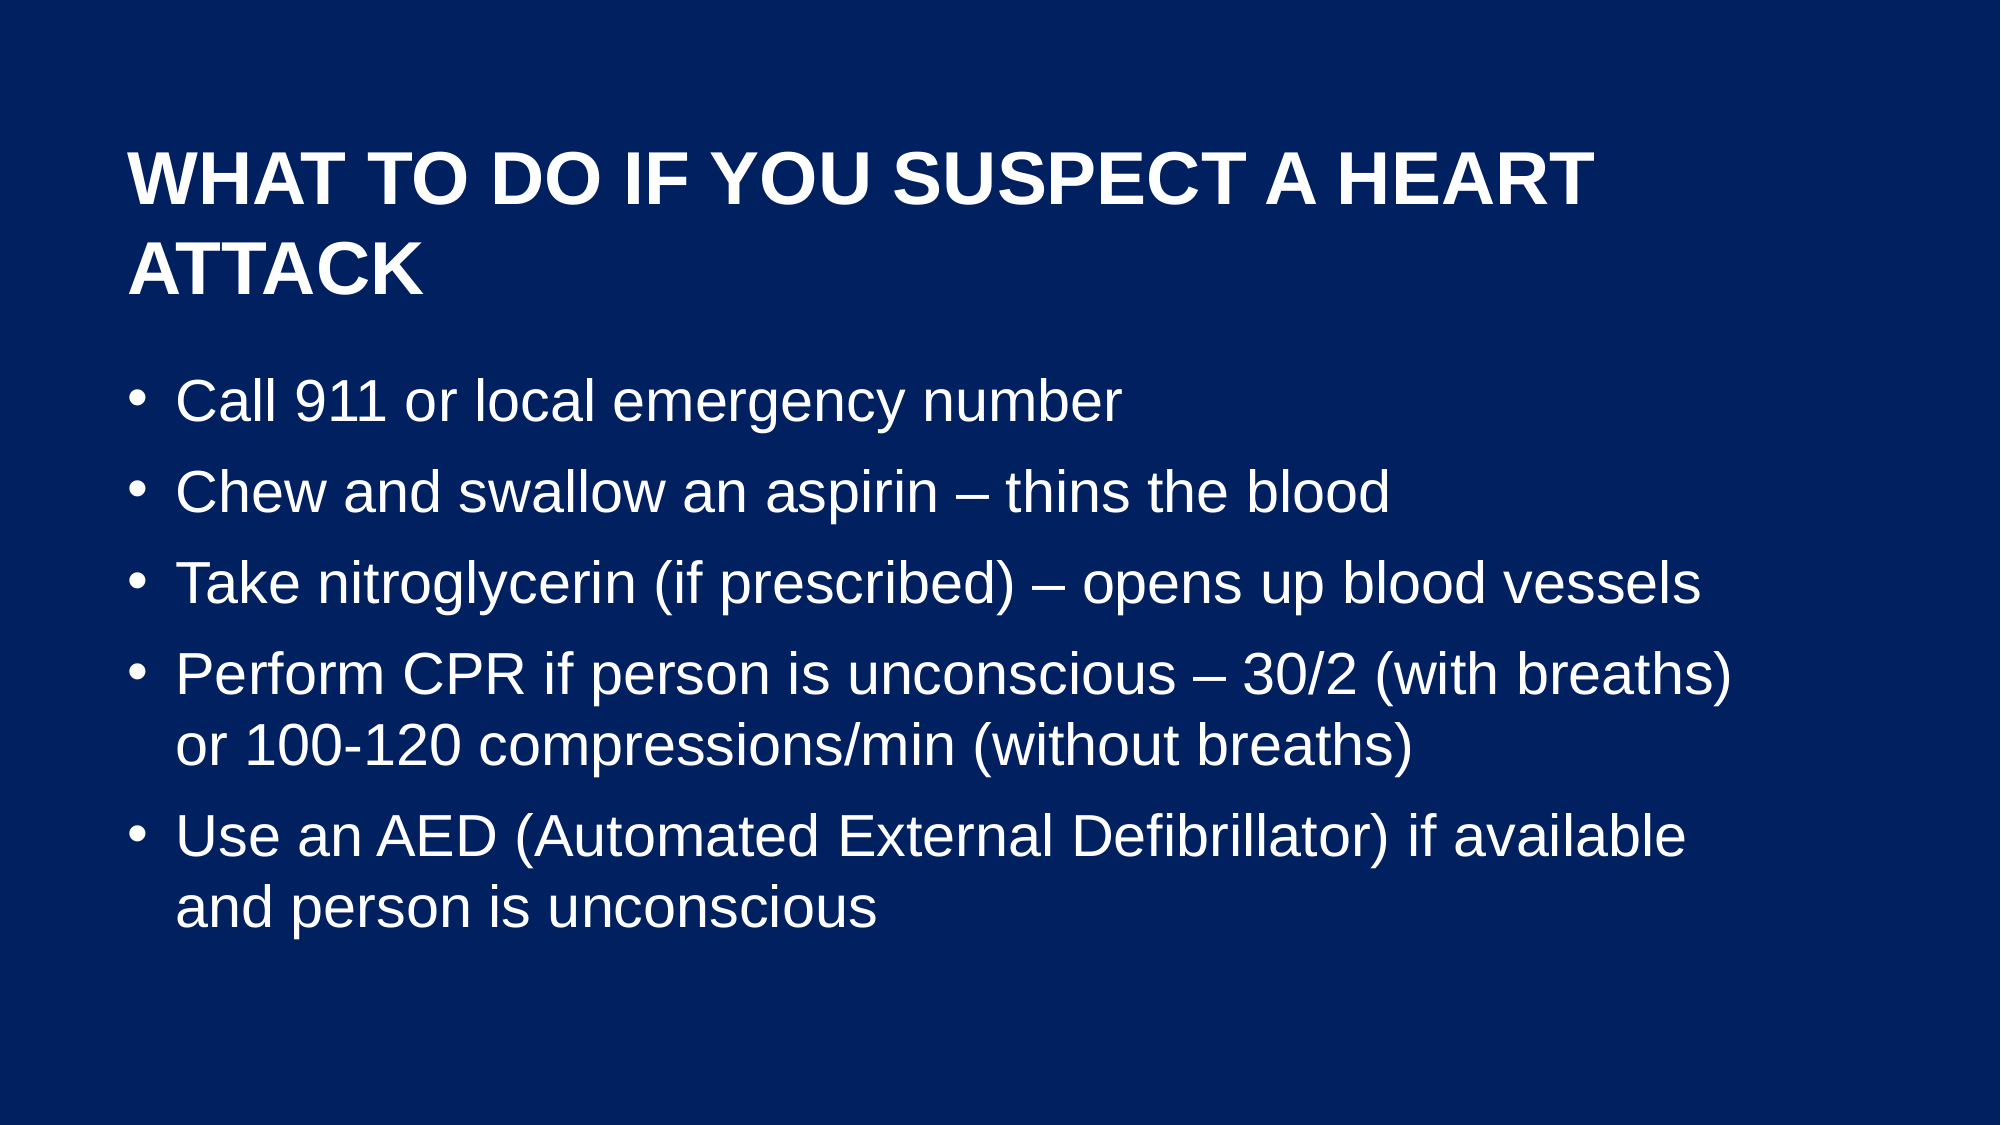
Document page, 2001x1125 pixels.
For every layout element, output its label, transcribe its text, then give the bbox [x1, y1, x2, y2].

title What to do if you suspect a heart attack [112, 99, 1775, 339]
list Call 911 or local emergency number Chew and swallow an aspirin – thins the blood Take nitroglycerin (if prescribed) – opens up blood vessels Perform CPR if person is unconscious – 30/2 (with breaths) or 100-120 compressions/min (without breaths) Use an AED (Automated External Defibrillator) if available and person is unconscious [112, 351, 1775, 950]
